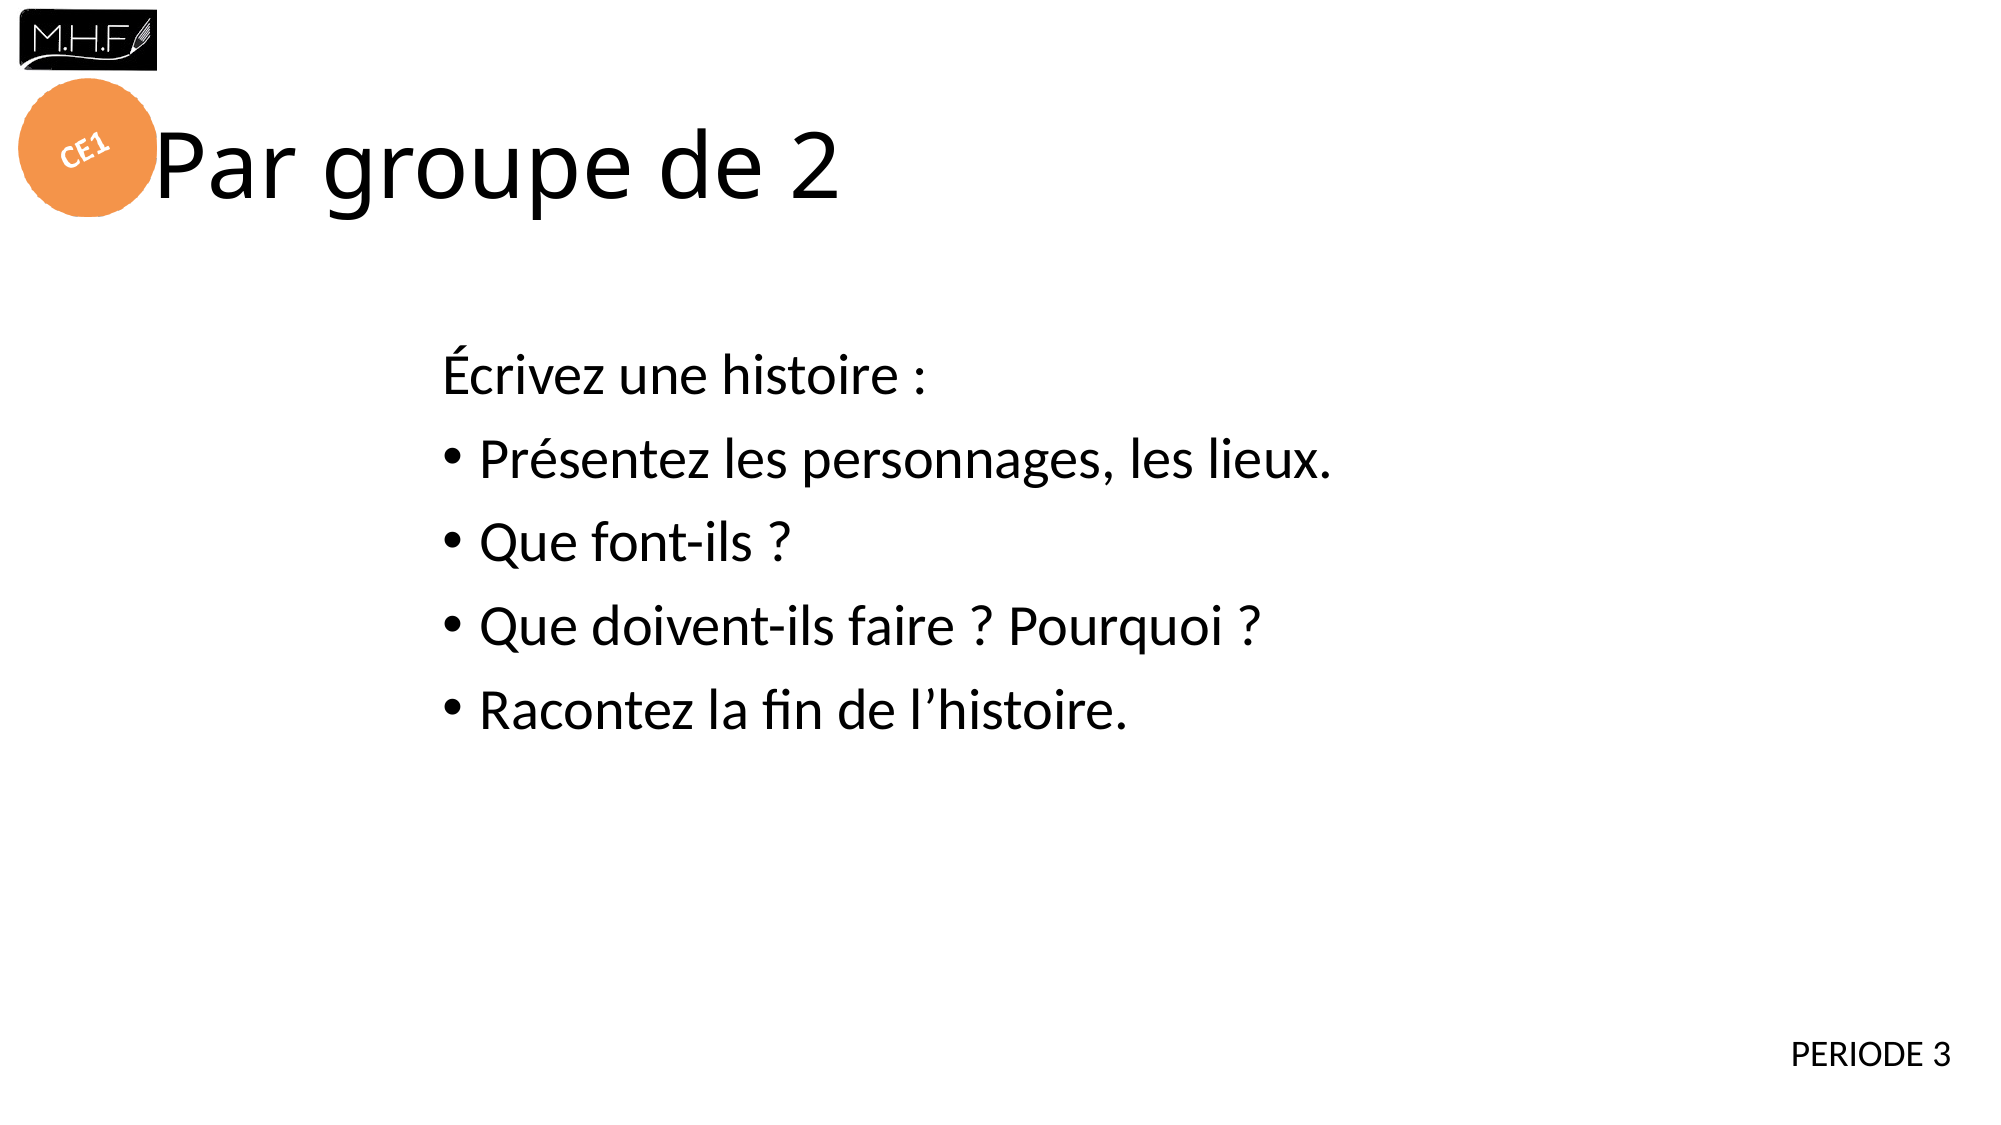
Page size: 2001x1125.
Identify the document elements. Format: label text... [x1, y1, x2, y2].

picture [18, 78, 157, 218]
title Par groupe de 2 [137, 59, 1863, 278]
picture [16, 7, 157, 74]
text_box PERIODE 3 [1362, 1021, 1967, 1082]
list Écrivez une histoire : Présentez les personnages, les lieux. Que font-ils ? Que doivent-ils faire ? Pourquoi ? Racontez la fin de l’histoire. [427, 336, 1592, 993]
